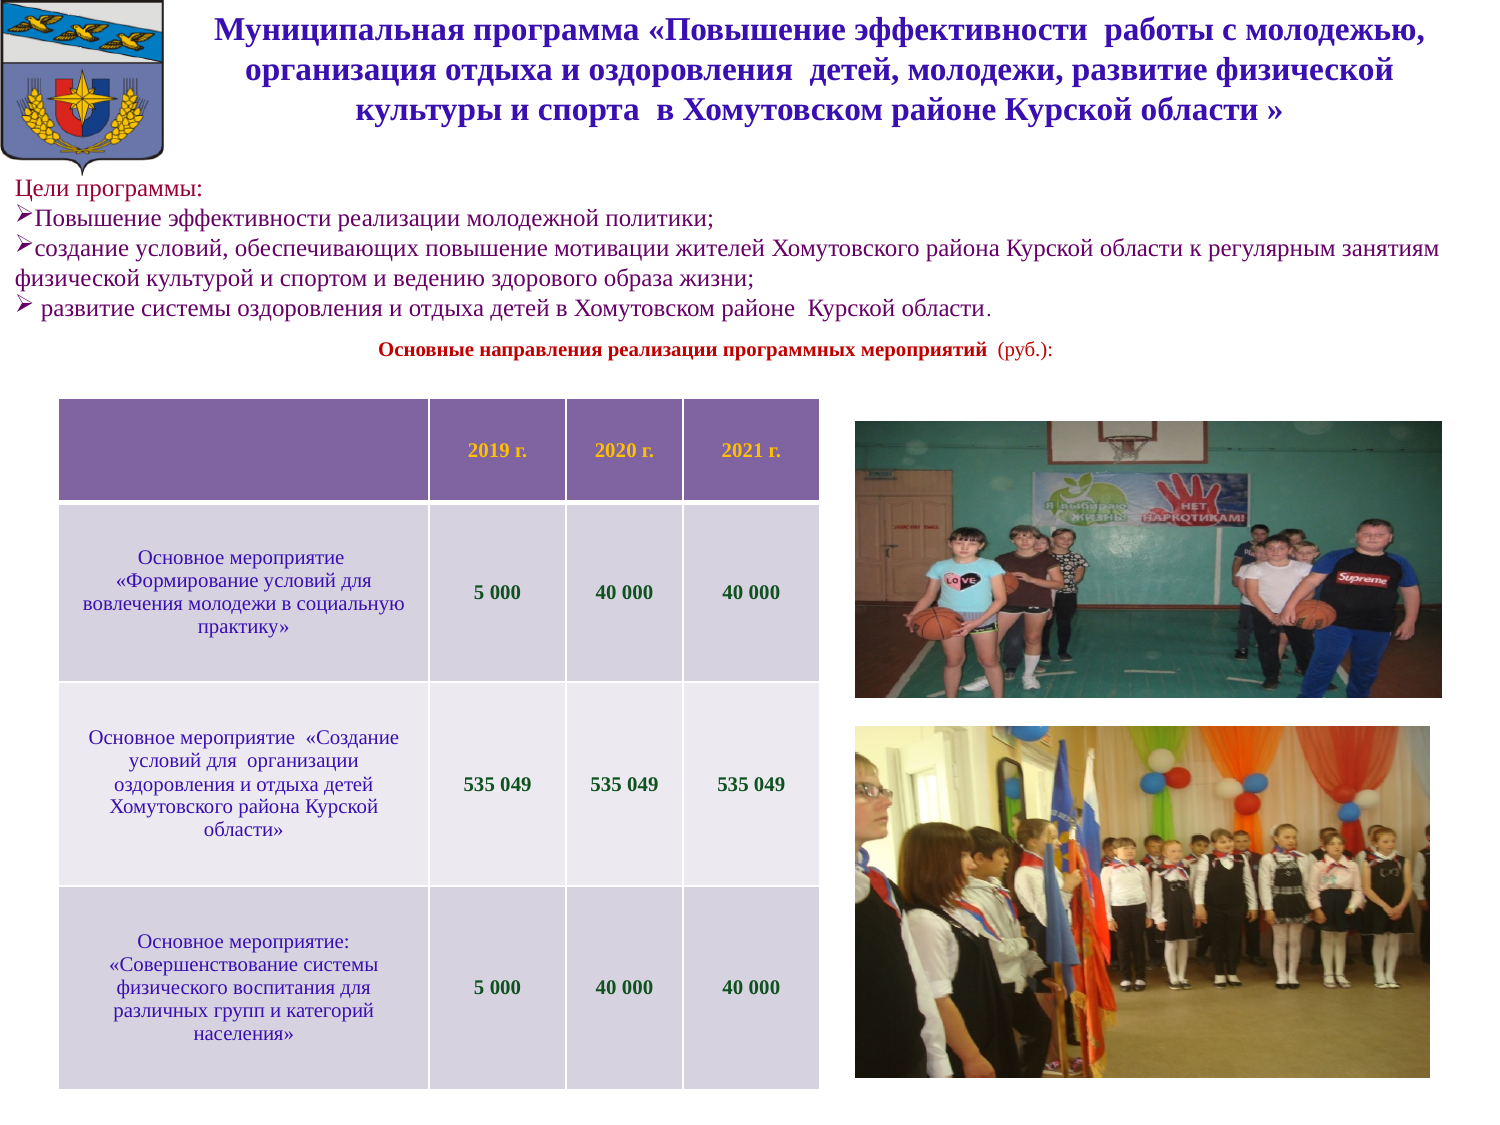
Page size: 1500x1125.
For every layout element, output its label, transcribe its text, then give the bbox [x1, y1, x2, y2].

table_header 2019 г. [430, 399, 565, 500]
table_cell 40 000 [567, 505, 682, 681]
table_cell 40 000 [567, 887, 682, 1089]
table_cell 535 049 [567, 683, 682, 885]
table_cell Основное мероприятие «Формирование условий для вовлечения молодежи в социальную практику» [59, 505, 428, 681]
table_cell Основное мероприятие: «Совершенствование системы физического воспитания для различных групп и категорий населения» [59, 887, 428, 1089]
picture [0, 0, 165, 177]
picture [855, 421, 1442, 698]
table_cell 535 049 [684, 683, 819, 885]
table_header 2020 г. [567, 399, 682, 500]
table_header 2021 г. [684, 399, 819, 500]
picture [855, 726, 1430, 1079]
text_box Муниципальная программа «Повышение эффективности работы с молодежью, организация отдыха и оздоровления детей, молодежи, развитие физической культуры и спорта в Хомутовском районе Курской области » [165, 0, 1477, 135]
text_box Основные направления реализации программных мероприятий (руб.): [363, 328, 1079, 368]
table_cell 40 000 [684, 887, 819, 1089]
table_header [59, 399, 428, 500]
table_cell Основное мероприятие «Создание условий для организации оздоровления и отдыха детей Хомутовского района Курской области» [59, 683, 428, 885]
table_cell 535 049 [430, 683, 565, 885]
table_cell 5 000 [430, 505, 565, 681]
text_box Цели программы: Повышение эффективности реализации молодежной политики; создание условий, обеспечивающих повышение мотивации жителей Хомутовского района Курской области к регулярным занятиям физической культурой и спортом и ведению здорового образа жизни; развитие системы оздоровления и отдыха детей в Хомутовском районе Курской области. [0, 164, 1500, 329]
table_cell 5 000 [430, 887, 565, 1089]
table_cell 40 000 [684, 505, 819, 681]
